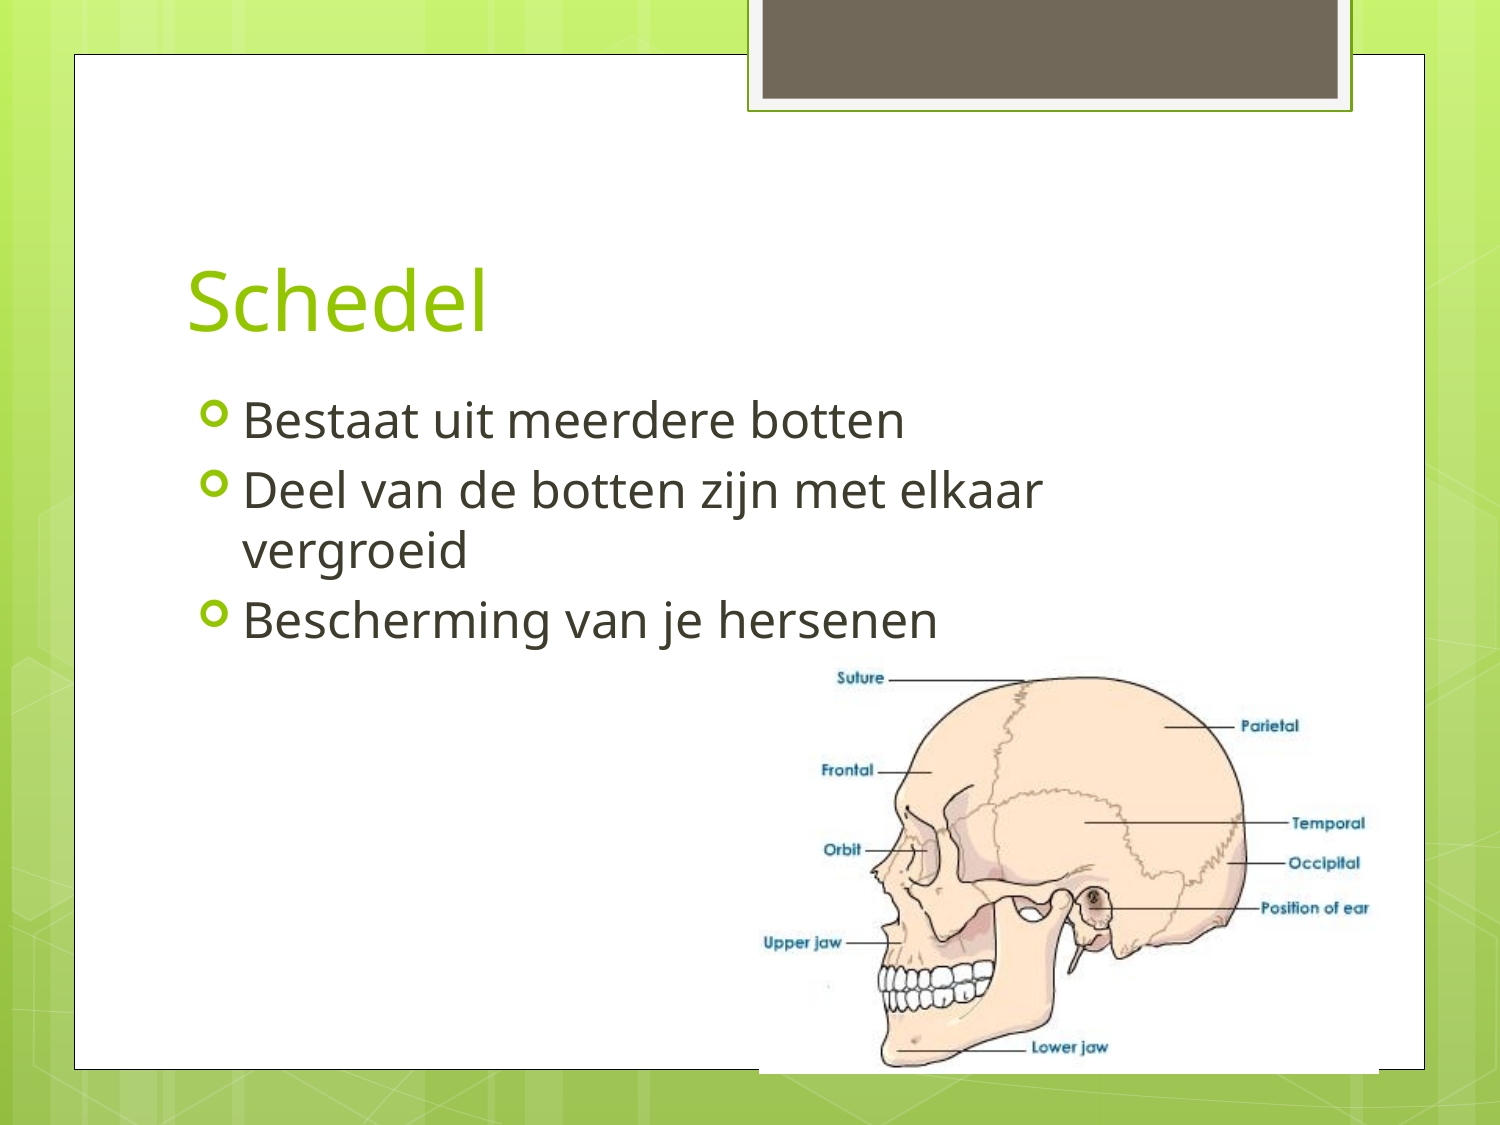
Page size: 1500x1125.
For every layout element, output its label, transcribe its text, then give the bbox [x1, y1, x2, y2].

list Bestaat uit meerdere botten Deel van de botten zijn met elkaar vergroeid Bescherming van je hersenen [171, 381, 1283, 957]
picture [759, 655, 1379, 1075]
title Schedel [171, 168, 1324, 357]
